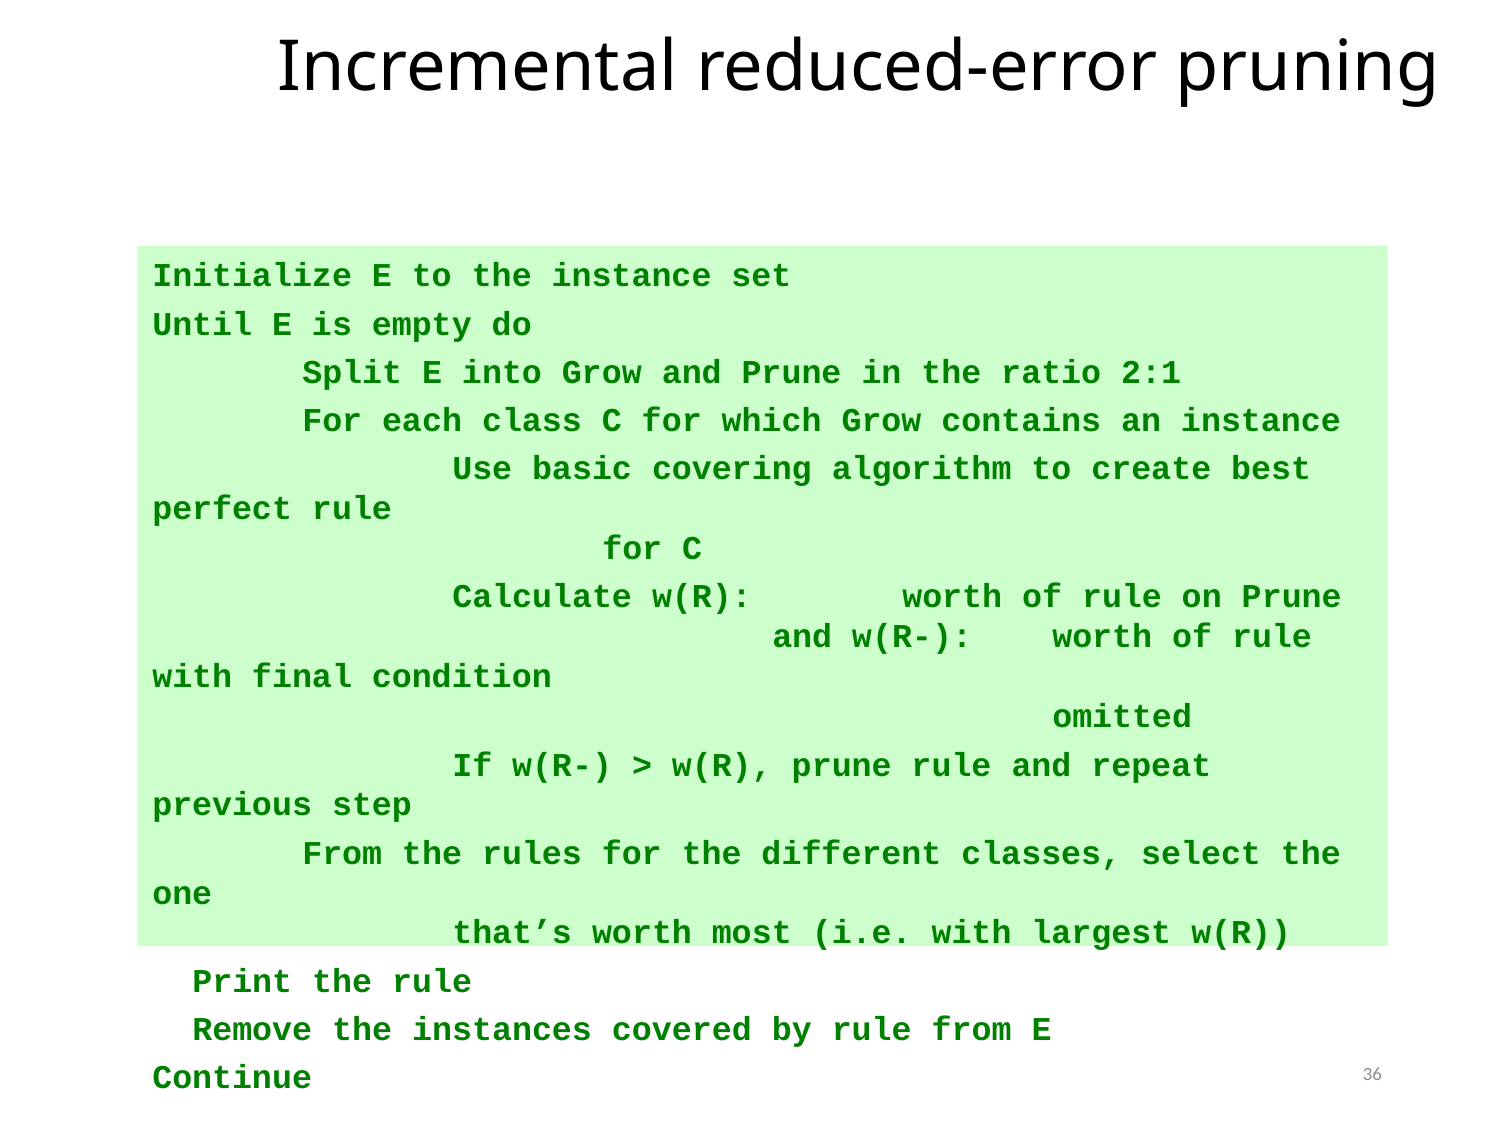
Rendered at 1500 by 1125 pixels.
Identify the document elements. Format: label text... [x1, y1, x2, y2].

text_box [137, 245, 1388, 946]
title Incremental reduced-error pruning [262, 0, 1500, 148]
slide_number 36 [1059, 1042, 1397, 1103]
